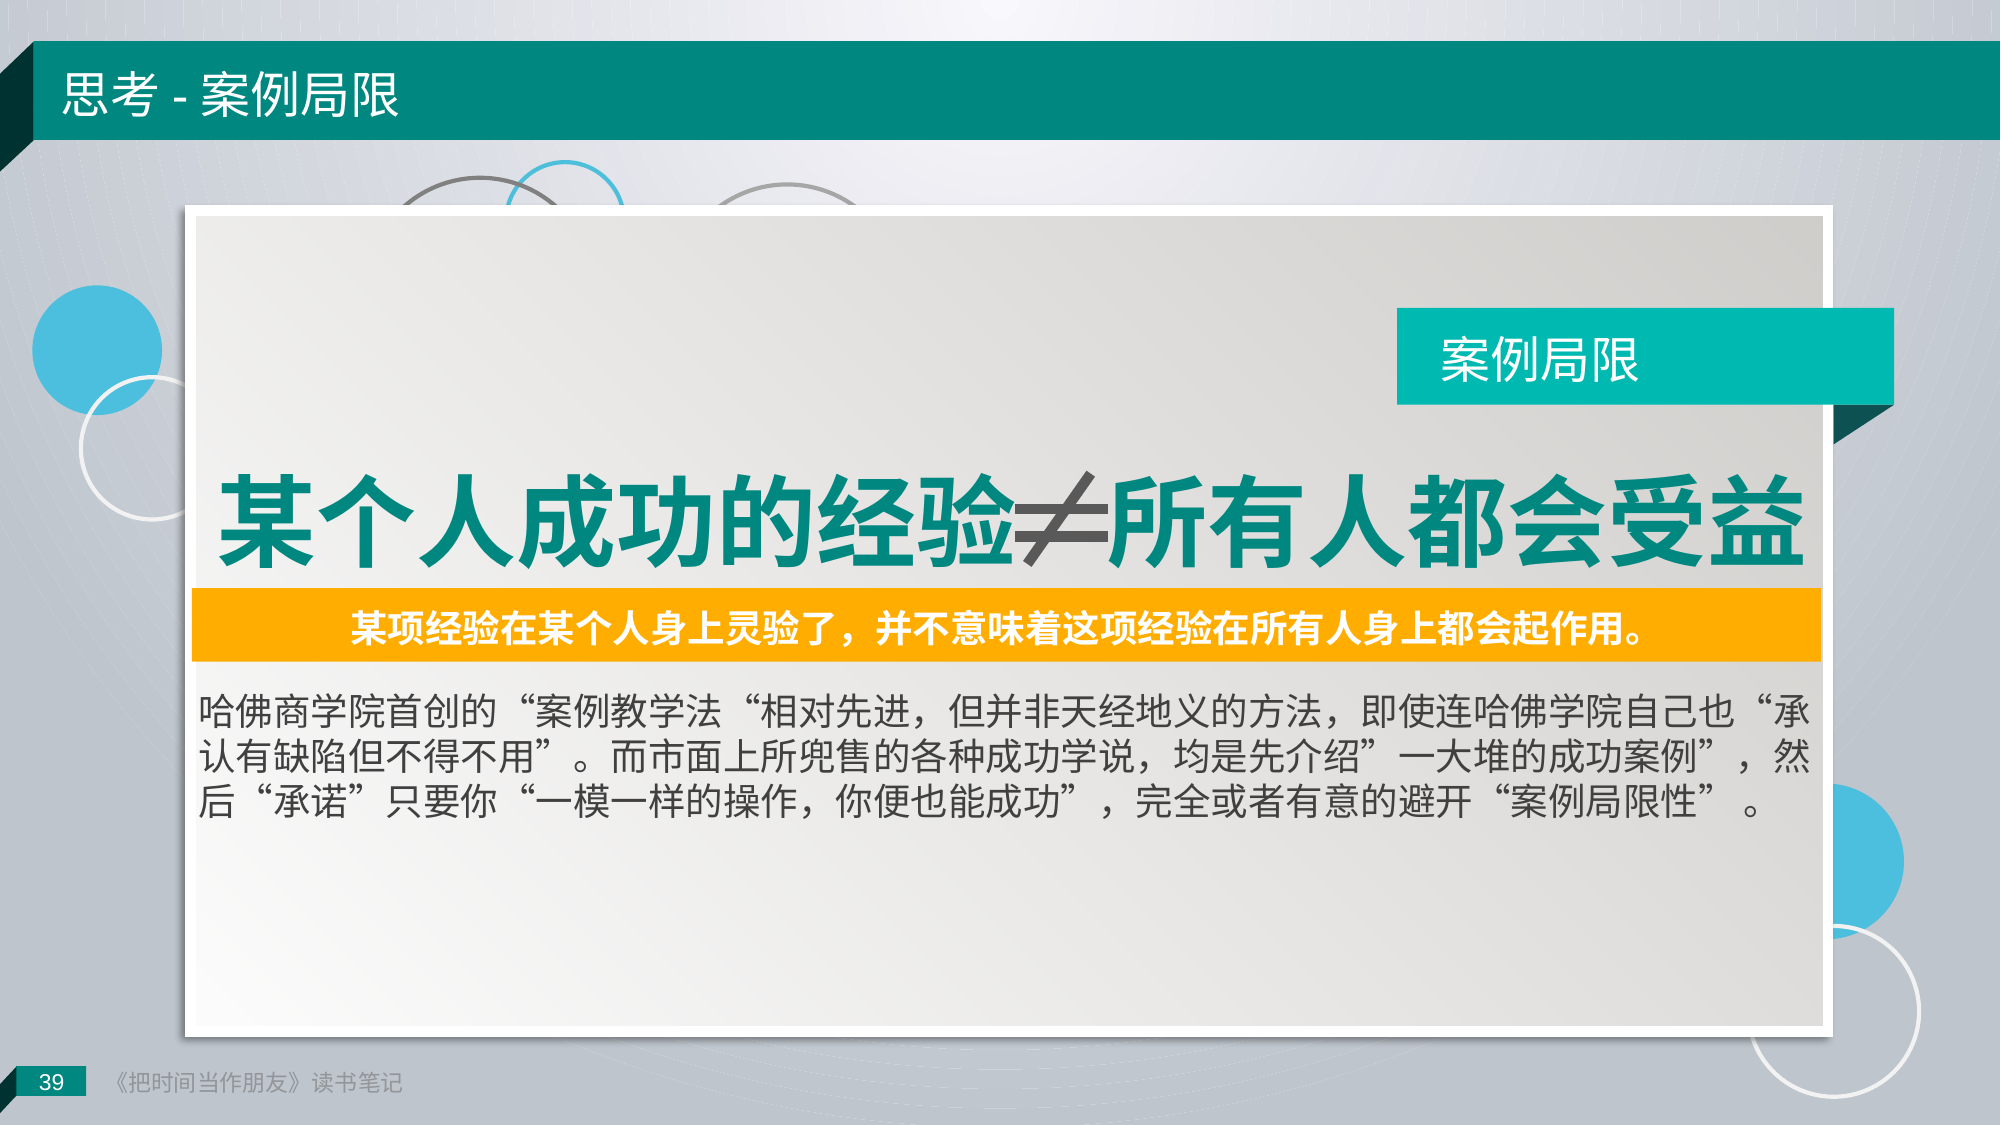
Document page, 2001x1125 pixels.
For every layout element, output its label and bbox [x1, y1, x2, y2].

text_box [1027, 473, 1091, 564]
text_box [0, 41, 2000, 1117]
